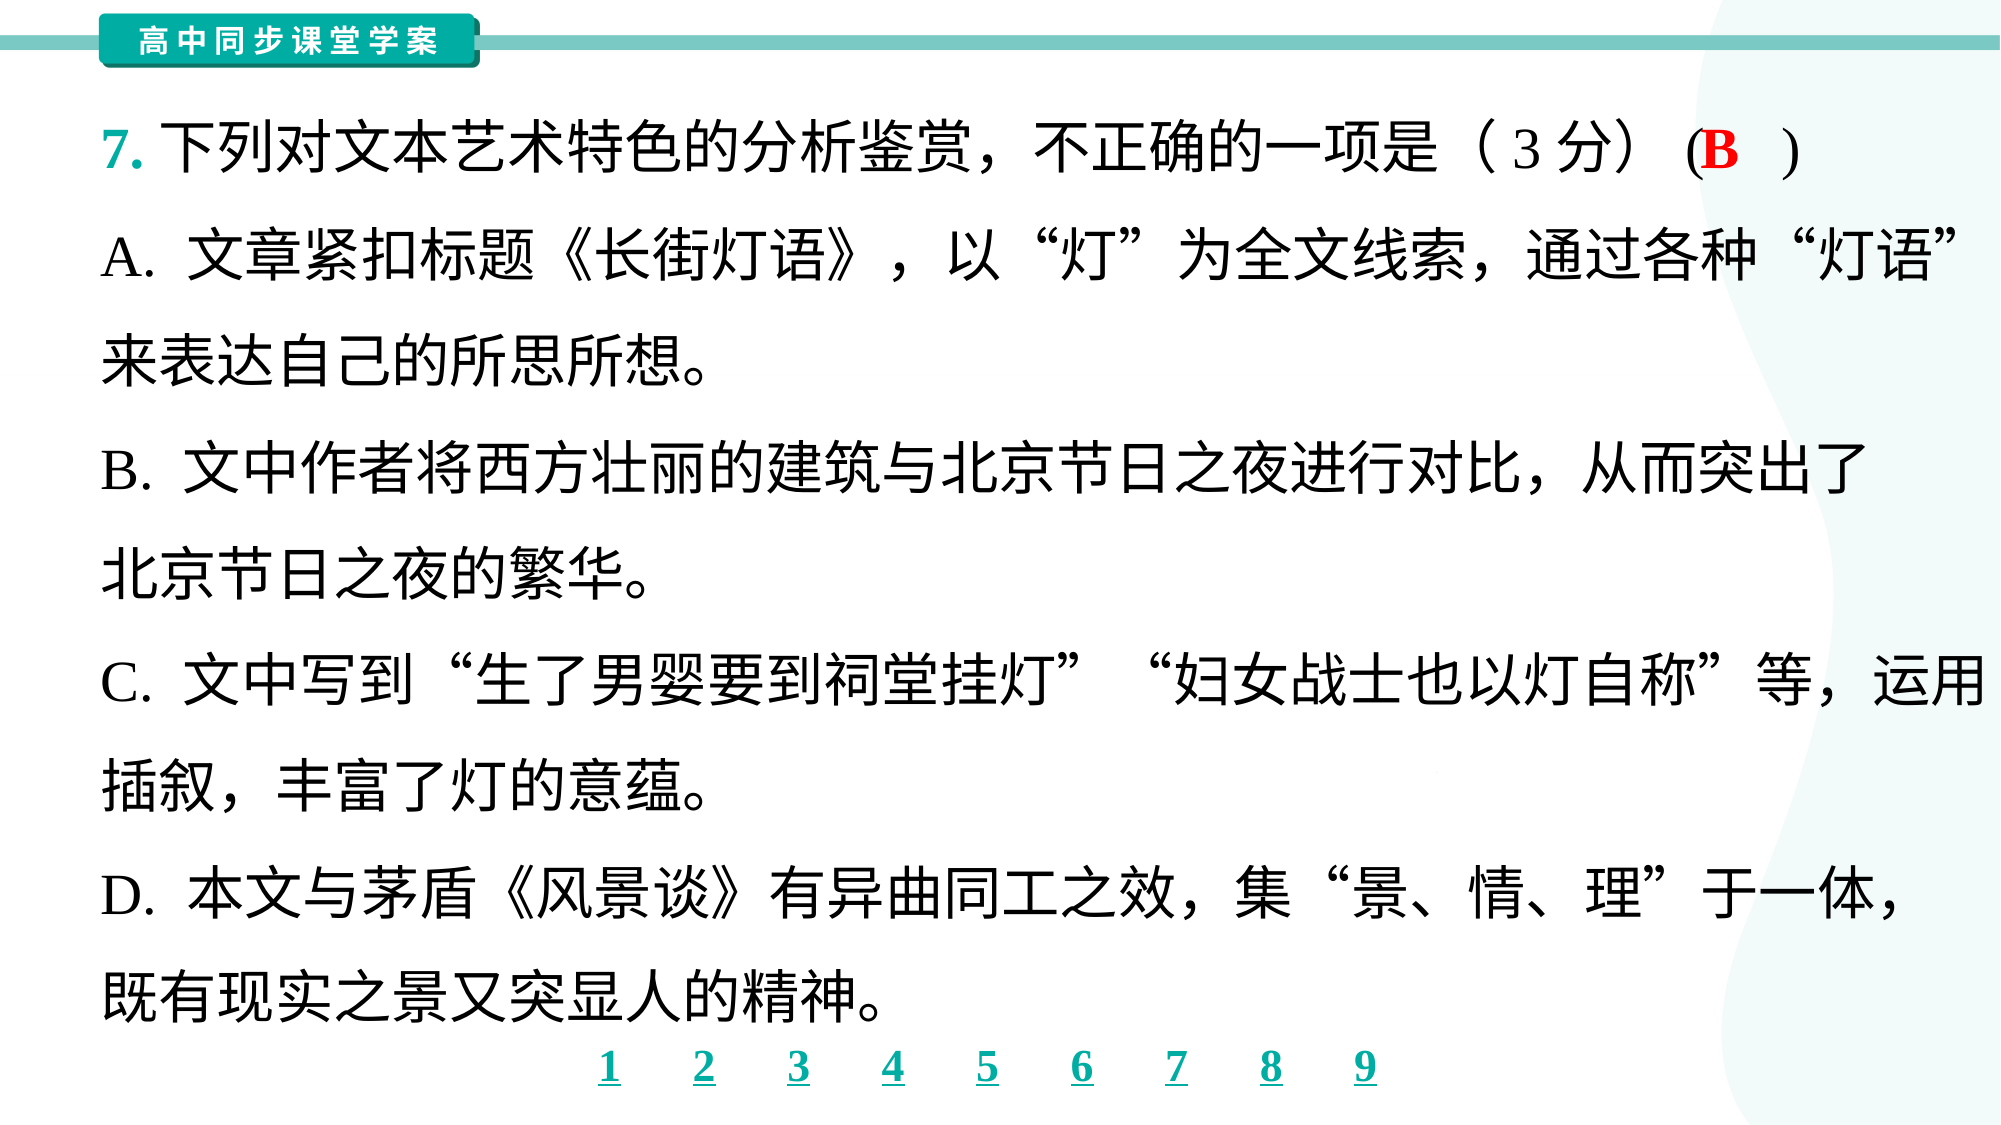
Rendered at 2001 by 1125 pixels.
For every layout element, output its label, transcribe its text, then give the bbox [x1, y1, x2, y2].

text_box 7.下列对文本艺术特色的分析鉴赏，不正确的一项是（3分）( ) [1761, 76, 1899, 169]
text_box 7.下列对文本艺术特色的分析鉴赏，不正确的一项是（3分）( ) [100, 76, 1679, 169]
text_box B [1679, 75, 1761, 169]
picture [0, 0, 2000, 1125]
text_box A. 文章紧扣标题《长街灯语》，以“灯”为全文线索，通过各种“灯语” 来表达自己的所思所想。 B. 文中作者将西方壮丽的建筑与北京节日之夜进行对比，从而突出了 北京节日之夜的繁华。 C. 文中写到“生了男婴要到祠堂挂灯”“妇女战士也以灯自称”等，运用 插叙，丰富了灯的意蕴。 D. 本文与茅盾《风景谈》有异曲同工之效，集“景、情、理”于一体， 既有现实之景又突显人的精神。 [100, 182, 1899, 1019]
